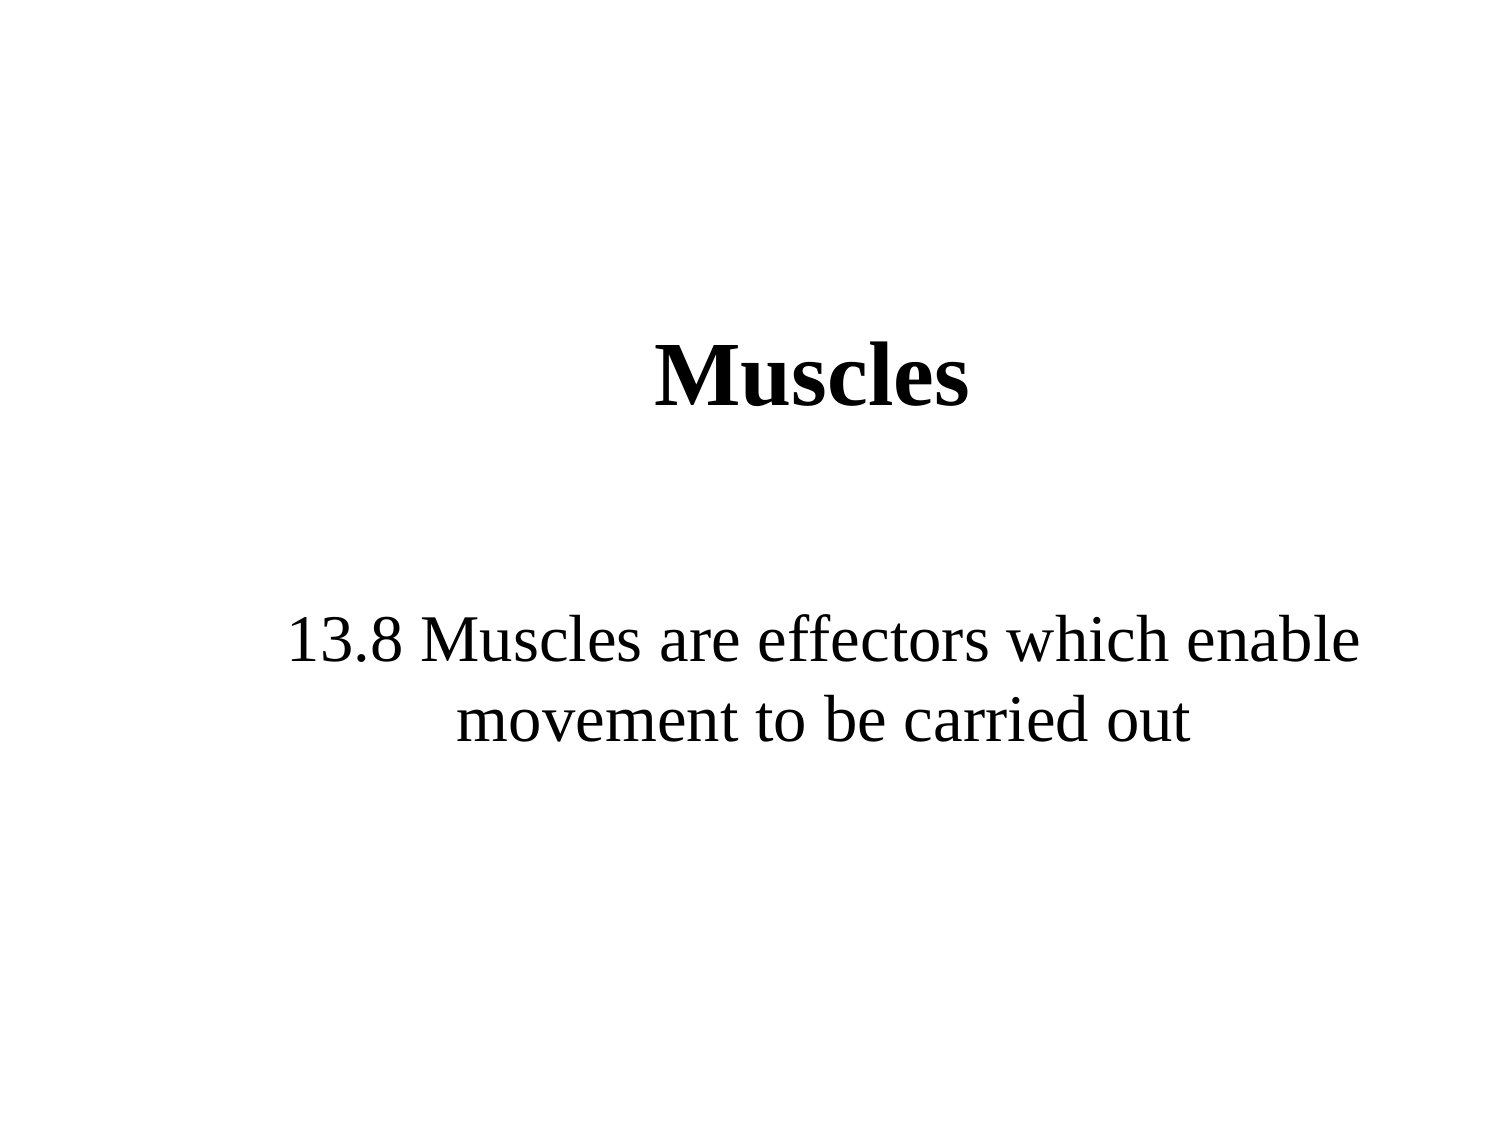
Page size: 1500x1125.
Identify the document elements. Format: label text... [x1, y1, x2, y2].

title Muscles [174, 274, 1451, 463]
subtitle 13.8 Muscles are effectors which enable movement to be carried out [249, 587, 1401, 876]
